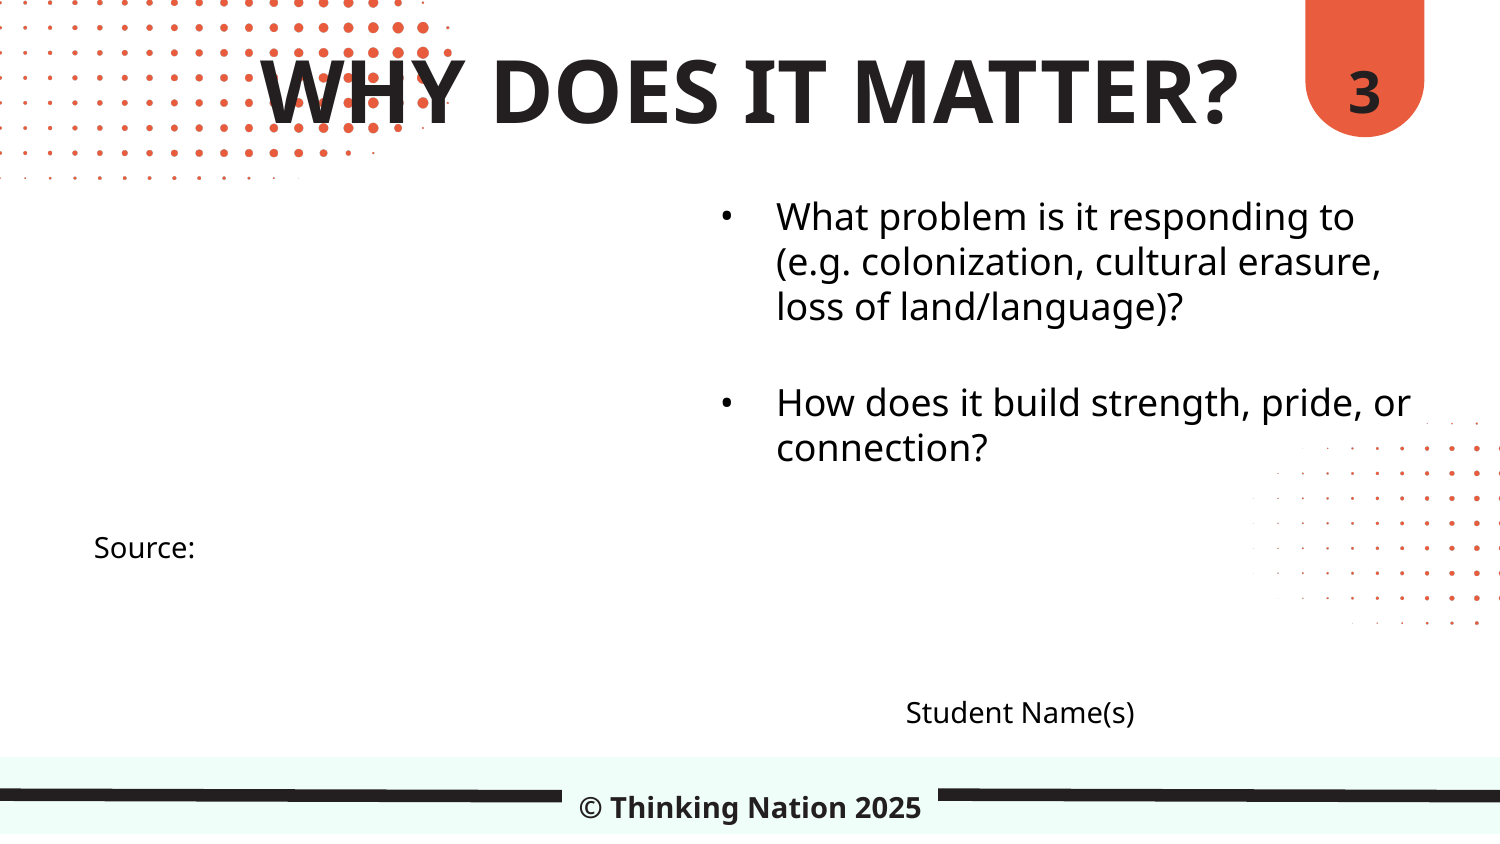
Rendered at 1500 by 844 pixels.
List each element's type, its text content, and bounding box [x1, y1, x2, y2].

text_box [0, 0, 452, 180]
text_box WHY DOES IT MATTER? [101, 36, 1296, 142]
text_box Student Name(s) [890, 679, 1308, 750]
text_box Source: [78, 514, 496, 585]
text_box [0, 756, 1500, 835]
list What problem is it responding to (e.g. colonization, cultural erasure, loss of land/language)? How does it build strength, pride, or connection? [693, 189, 1449, 750]
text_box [1300, 0, 1430, 138]
text_box [1449, 421, 1500, 626]
